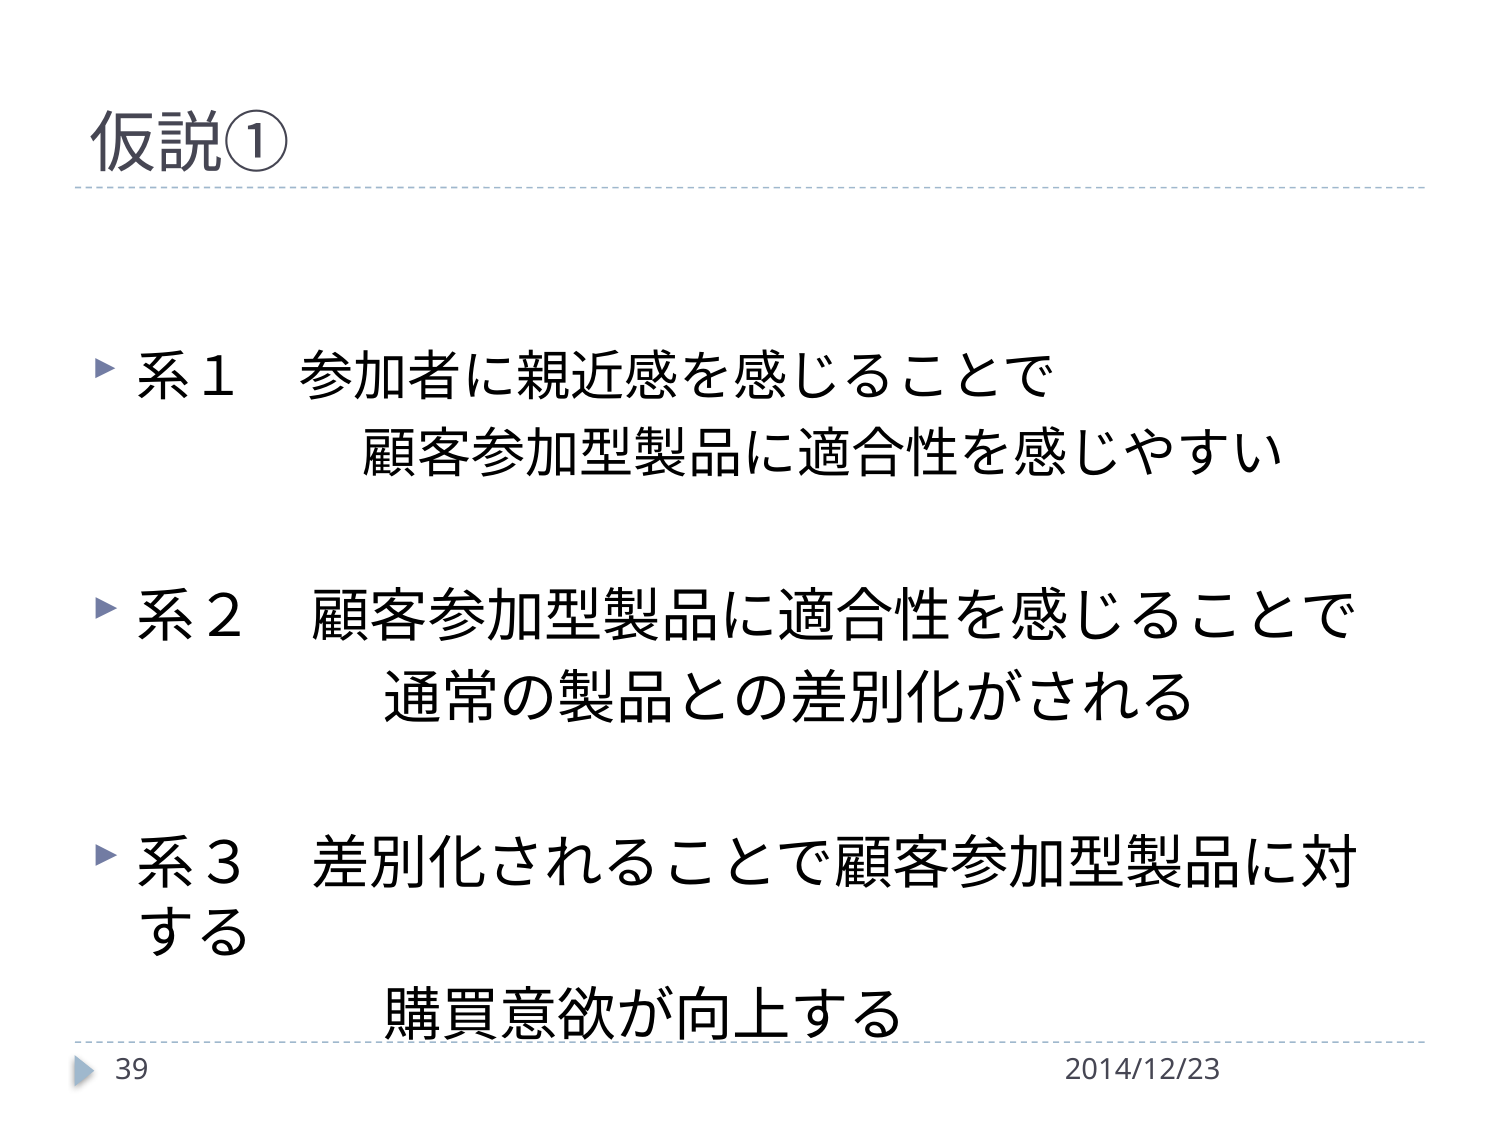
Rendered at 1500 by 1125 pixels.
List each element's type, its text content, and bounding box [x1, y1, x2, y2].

title 仮説① [75, 24, 1425, 188]
list 系１ 参加者に親近感を感じることで 顧客参加型製品に適合性を感じやすい 系２ 顧客参加型製品に適合性を感じることで 通常の製品との差別化がされる 系３ 差別化されることで顧客参加型製品に対する 購買意欲が向上する [77, 333, 1428, 1125]
